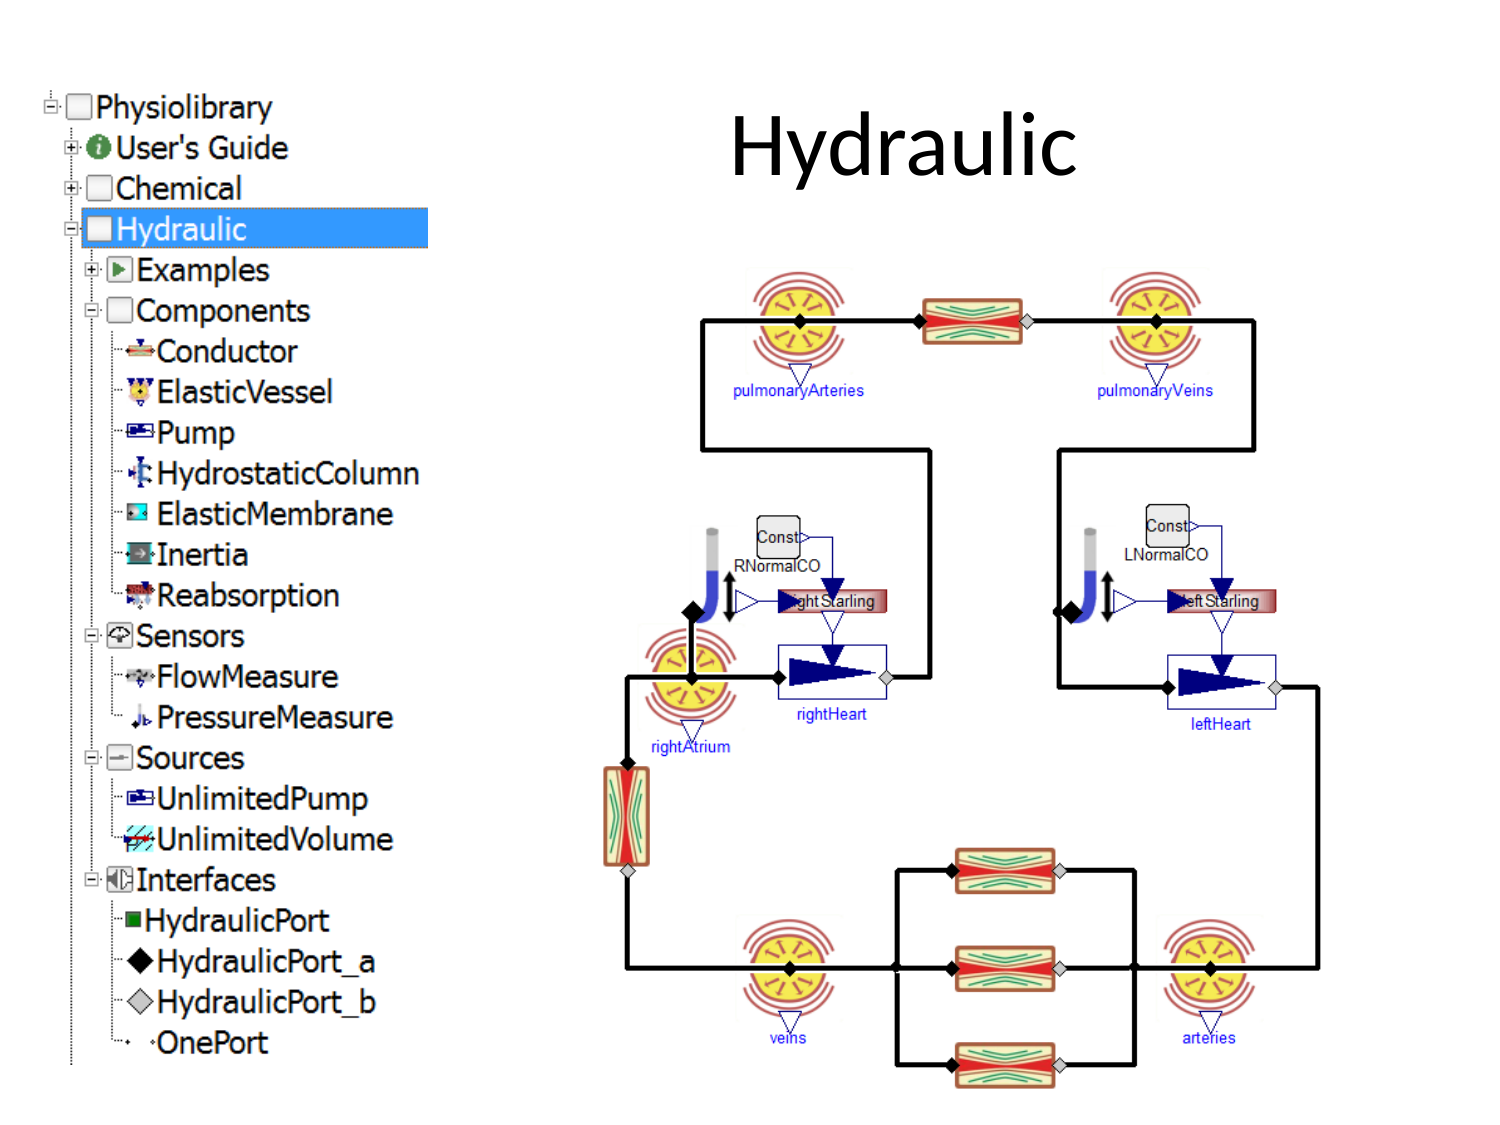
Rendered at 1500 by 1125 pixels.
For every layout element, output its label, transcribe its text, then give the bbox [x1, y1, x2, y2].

title Hydraulic [383, 45, 1425, 233]
picture [596, 266, 1333, 1095]
picture [41, 89, 428, 1066]
